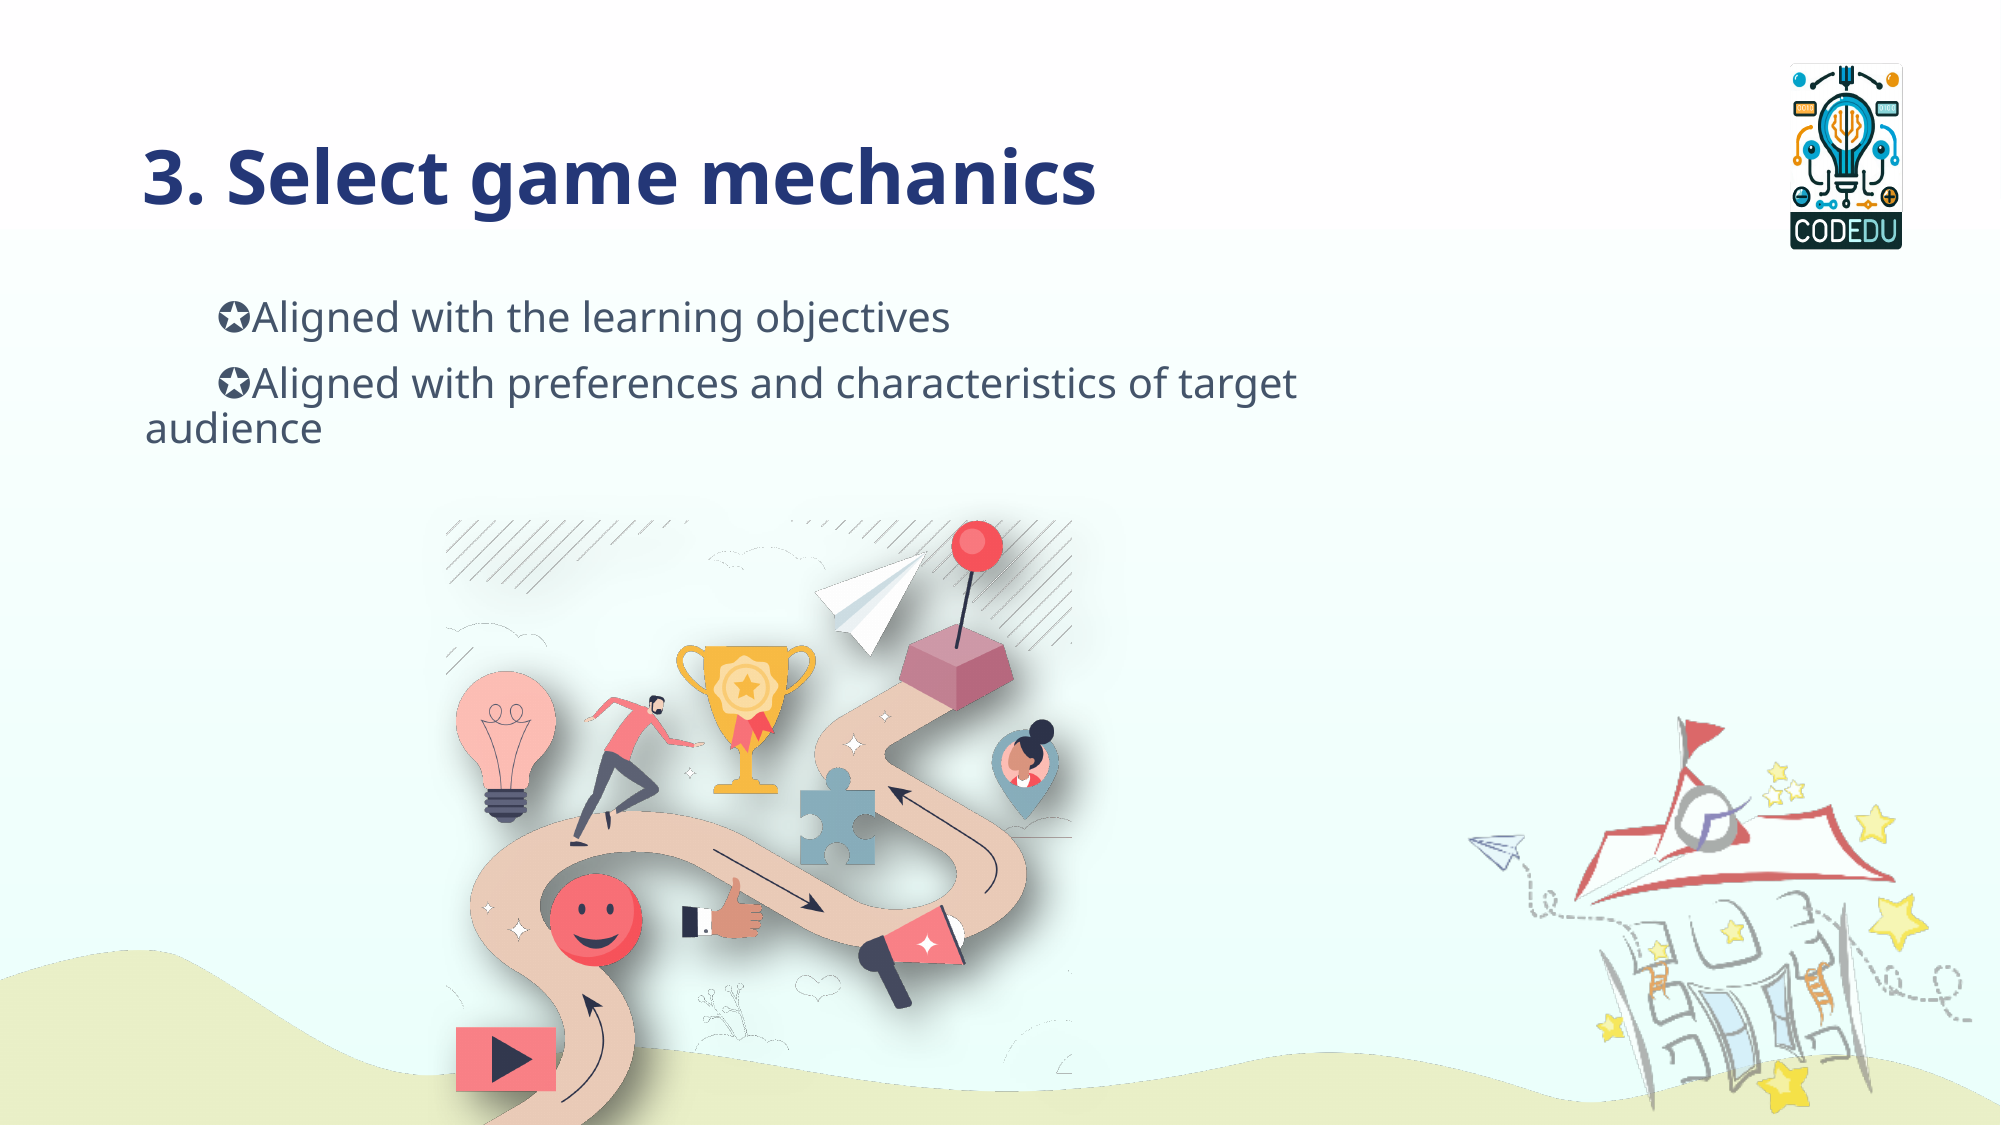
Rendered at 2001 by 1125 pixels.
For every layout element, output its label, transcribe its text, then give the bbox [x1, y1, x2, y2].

title 3. Select game mechanics [127, 71, 1691, 289]
list Aligned with the learning objectives Aligned with preferences and characteristics of target audience [127, 288, 1385, 661]
picture [1081, 859, 2000, 1125]
picture [1691, 0, 2001, 357]
picture [0, 520, 1072, 1125]
